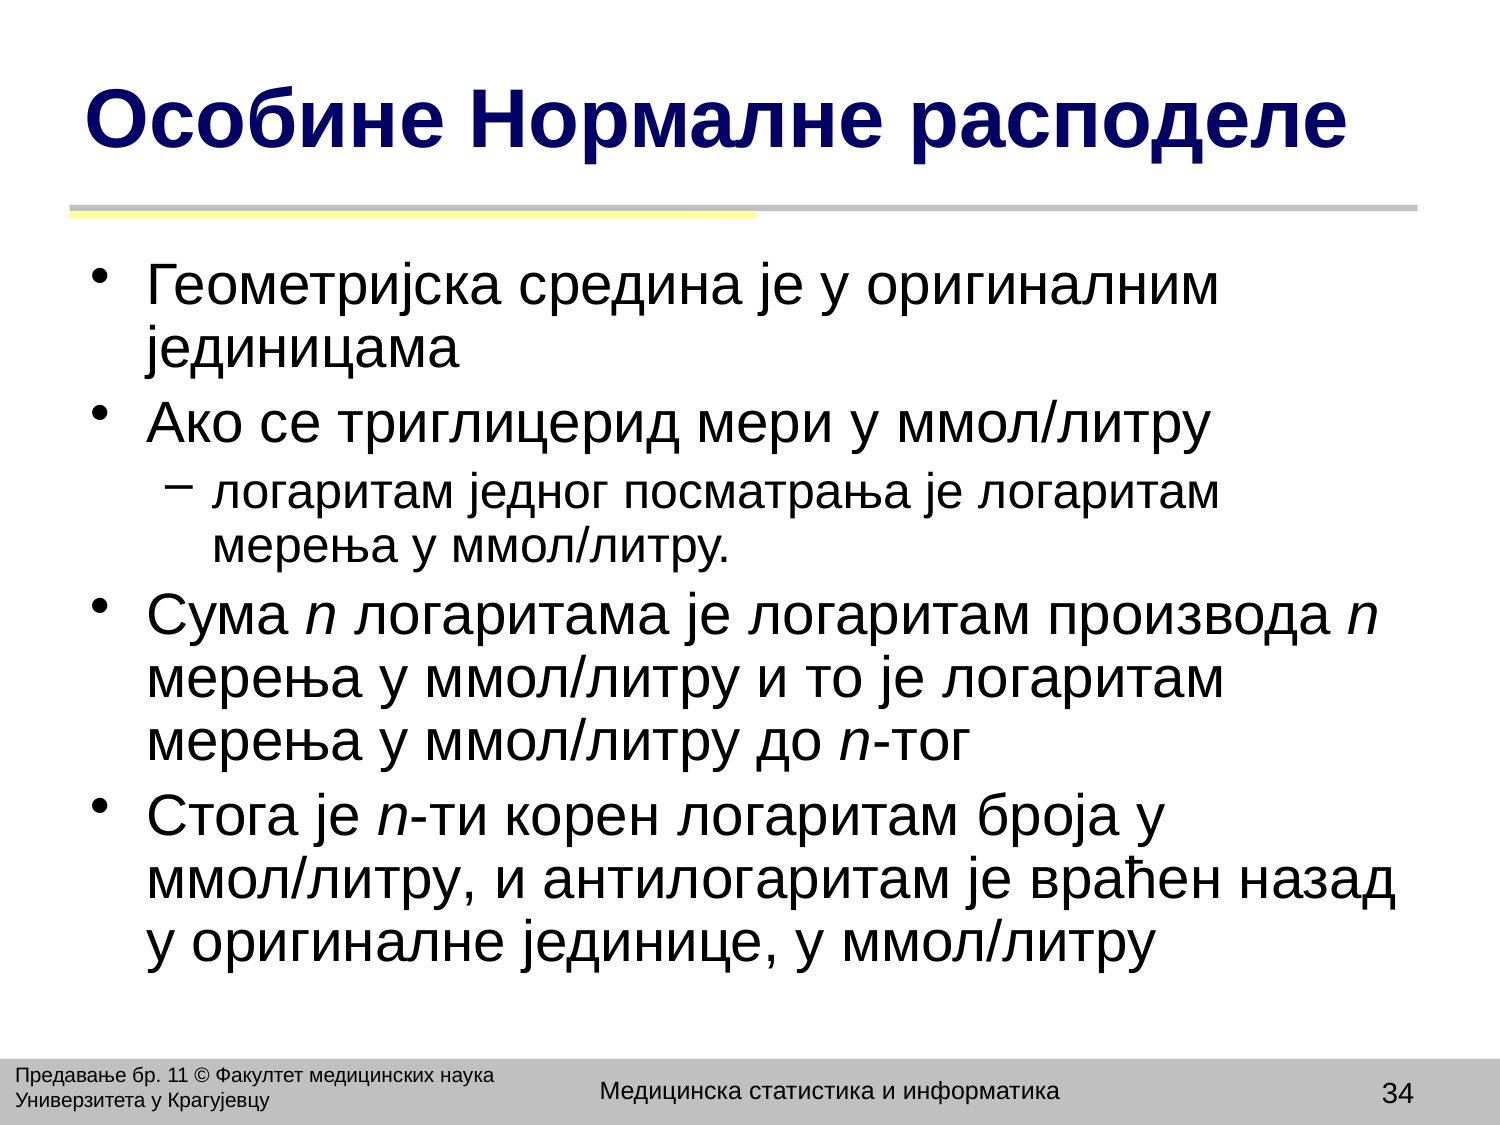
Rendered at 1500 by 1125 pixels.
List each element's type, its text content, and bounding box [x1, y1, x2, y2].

slide_number Предавање бр. 11 © Факултет медицинских наука Универзитета у Крагујевцу [0, 1053, 612, 1108]
title Особине Нормалне расподеле [69, 19, 1426, 208]
footer Медицинска статистика и информатика [512, 1066, 1149, 1125]
list Геометријска средина је у оригиналним јединицама Aко се триглицерид мери у ммол/литру логаритам једног посматрања је логаритам мерења у ммол/литру. Сума n логаритама је логаритам производа n мерења у ммол/литру и то је логаритам мерења у ммол/литру до n-тог Стога је n-ти корен логаритам броја у ммол/литру, и антилогаритам је враћен назад у оригиналне јединице, у ммол/литру [74, 246, 1426, 1023]
slide_number 34 [1163, 1066, 1430, 1125]
